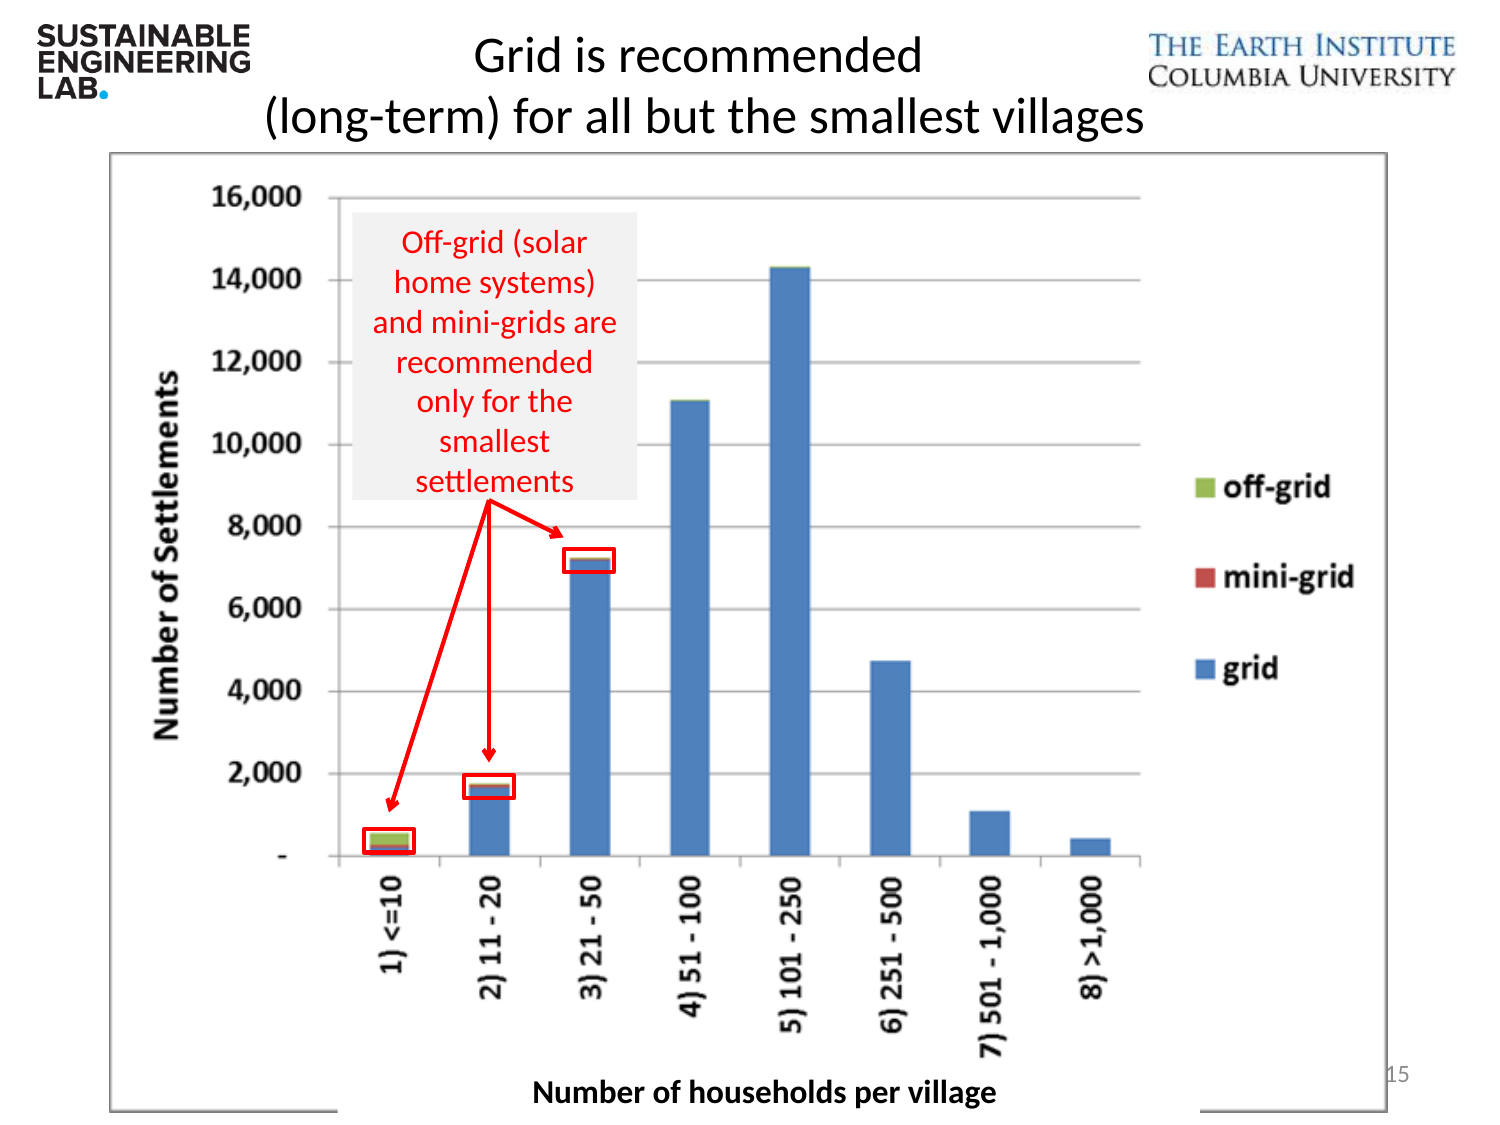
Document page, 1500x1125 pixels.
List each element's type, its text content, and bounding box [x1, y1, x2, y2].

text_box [109, 151, 1388, 1113]
title Grid is recommended (long-term) for all but the smallest villages [109, 12, 1300, 151]
slide_number 15 [1392, 1042, 1425, 1103]
picture [1300, 31, 1457, 119]
picture [37, 24, 109, 99]
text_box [388, 499, 490, 813]
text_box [488, 499, 564, 538]
